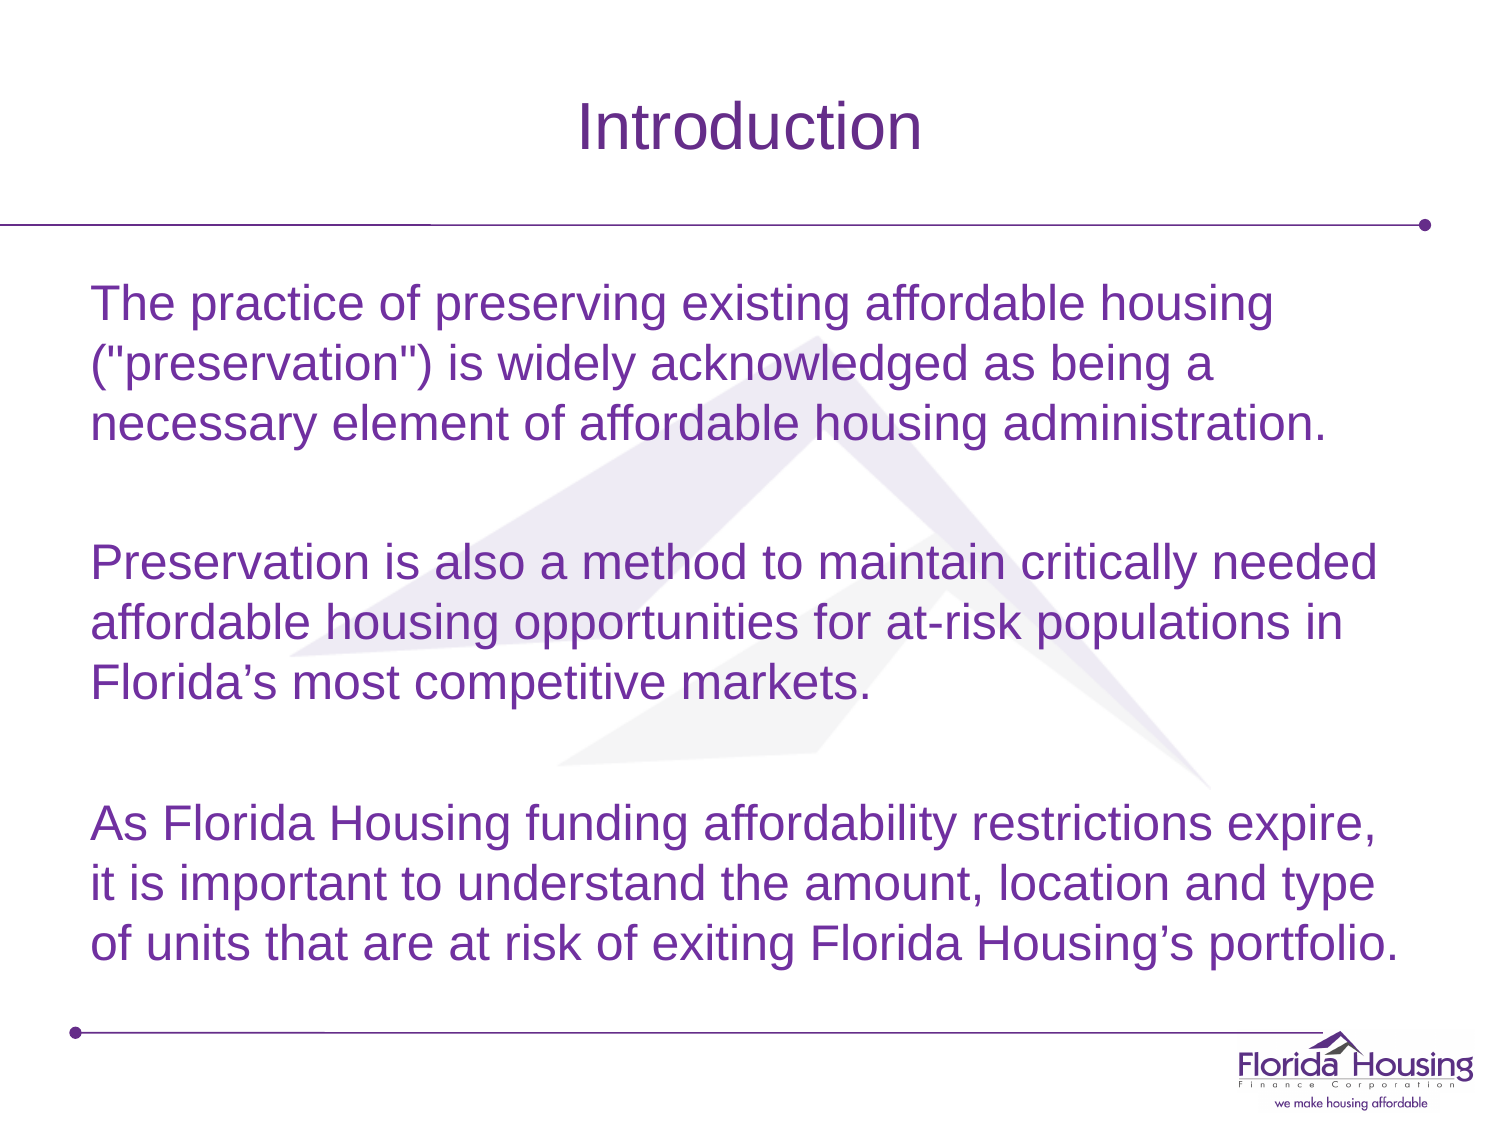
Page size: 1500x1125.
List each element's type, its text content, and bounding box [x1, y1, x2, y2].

list The practice of preserving existing affordable housing ("preservation") is widely acknowledged as being a necessary element of affordable housing administration. Preservation is also a method to maintain critically needed affordable housing opportunities for at-risk populations in Florida’s most competitive markets. As Florida Housing funding affordability restrictions expire, it is important to understand the amount, location and type of units that are at risk of exiting Florida Housing’s portfolio. [75, 262, 1425, 1025]
picture [1237, 1029, 1475, 1113]
title Introduction [75, 45, 1425, 200]
